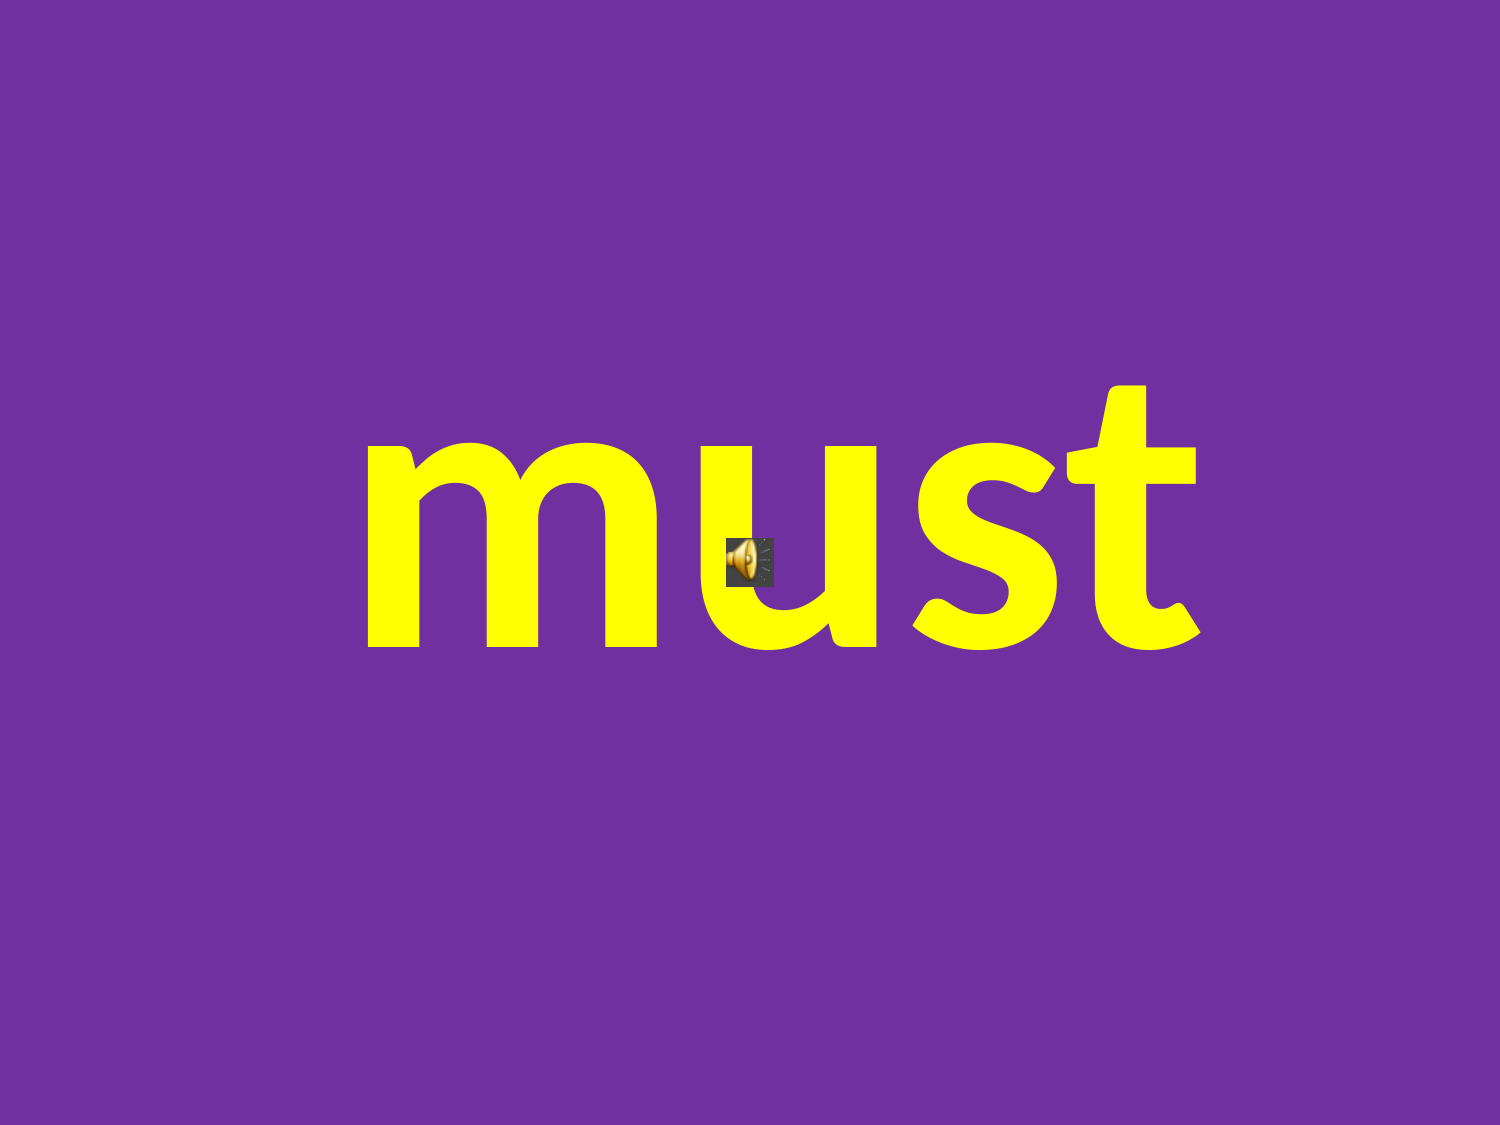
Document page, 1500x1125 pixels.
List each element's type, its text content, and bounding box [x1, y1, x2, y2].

picture [724, 537, 776, 588]
text_box must [99, 224, 1450, 738]
